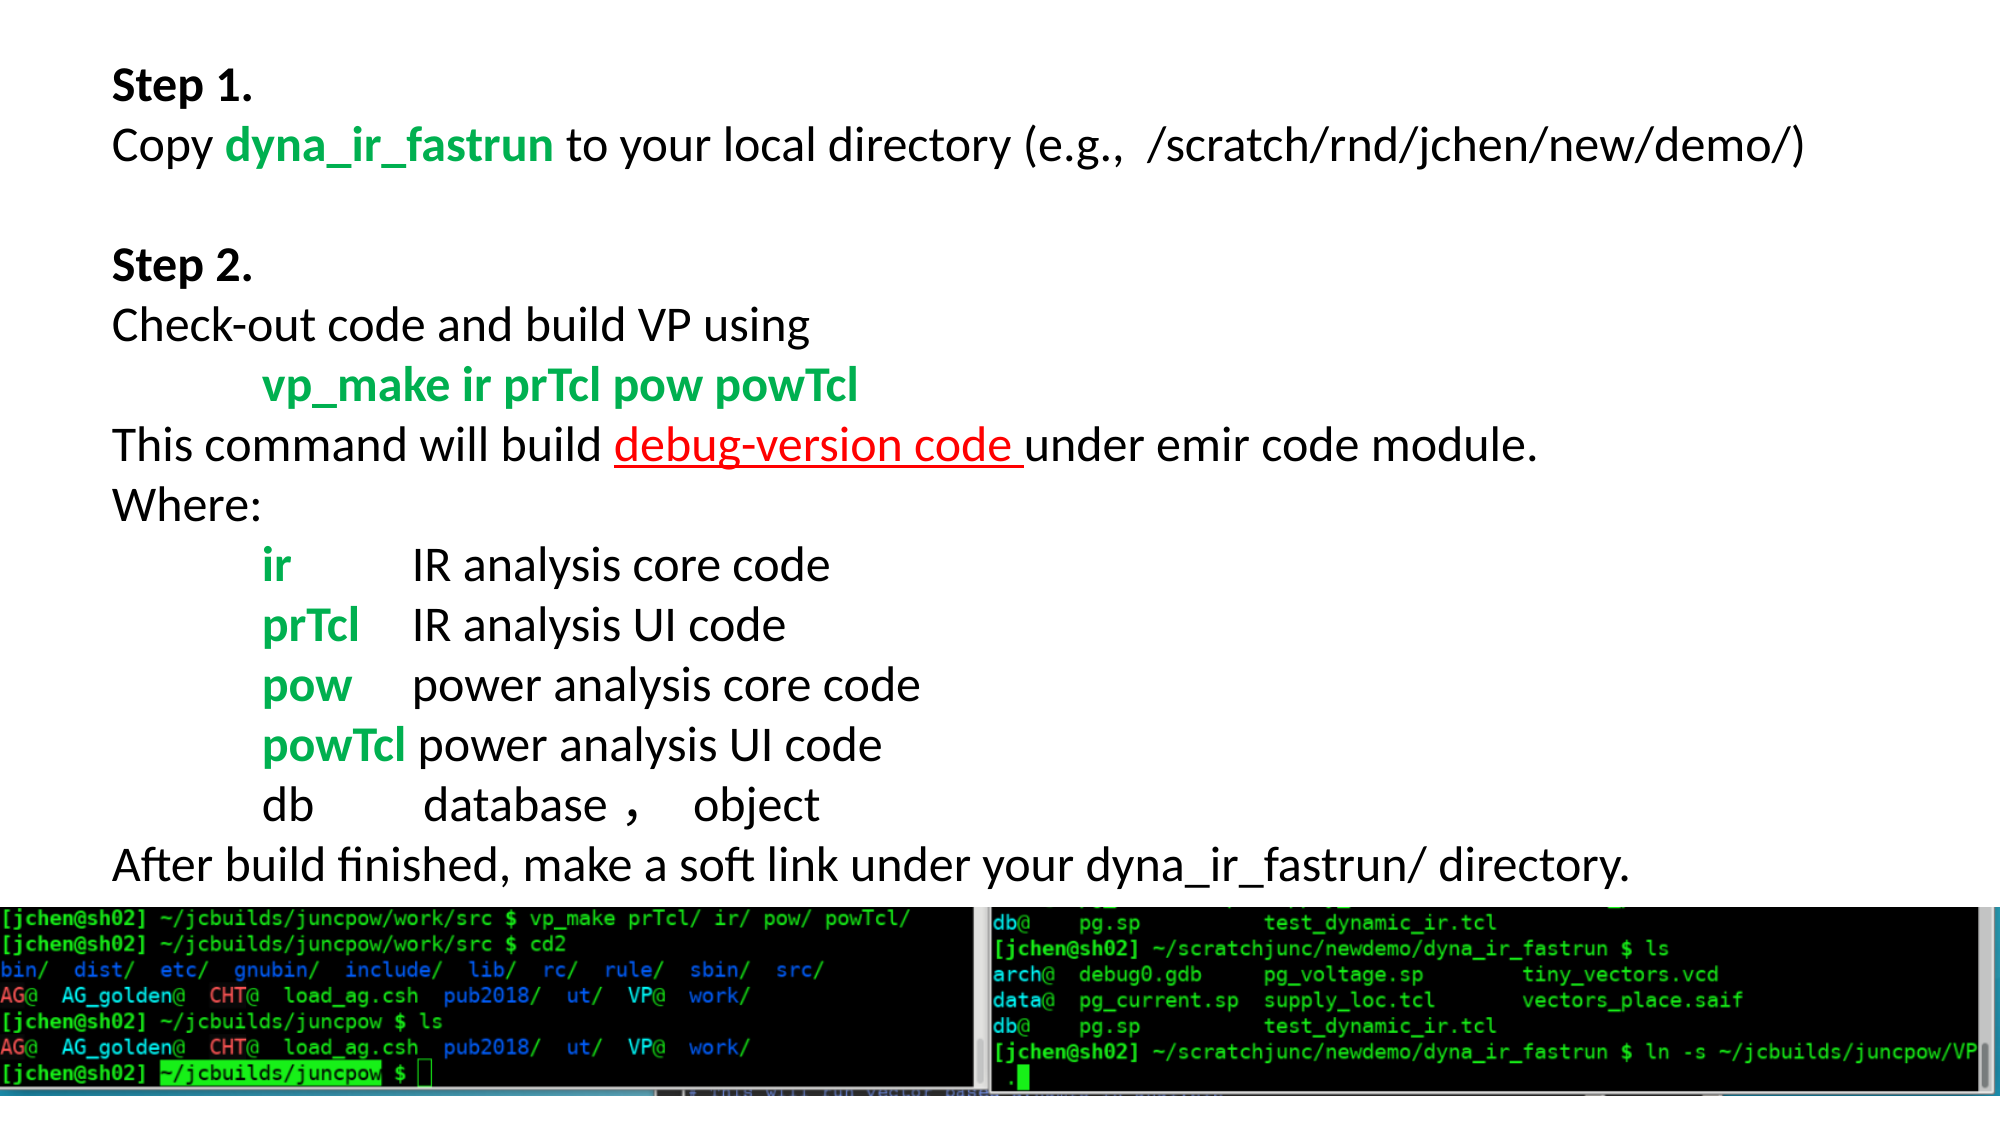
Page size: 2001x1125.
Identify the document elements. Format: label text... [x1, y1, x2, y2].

text_box Step 1. Copy dyna_ir_fastrun to your local directory (e.g., /scratch/rnd/jchen/new/demo/) Step 2. Check-out code and build VP using vp_make ir prTcl pow powTcl This command will build debug-version code under emir code module. Where: ir IR analysis core code prTcl IR analysis UI code pow power analysis core code powTcl power analysis UI code db database， object After build finished, make a soft link under your dyna_ir_fastrun/ directory. [97, 44, 1822, 907]
picture [0, 907, 2000, 1096]
